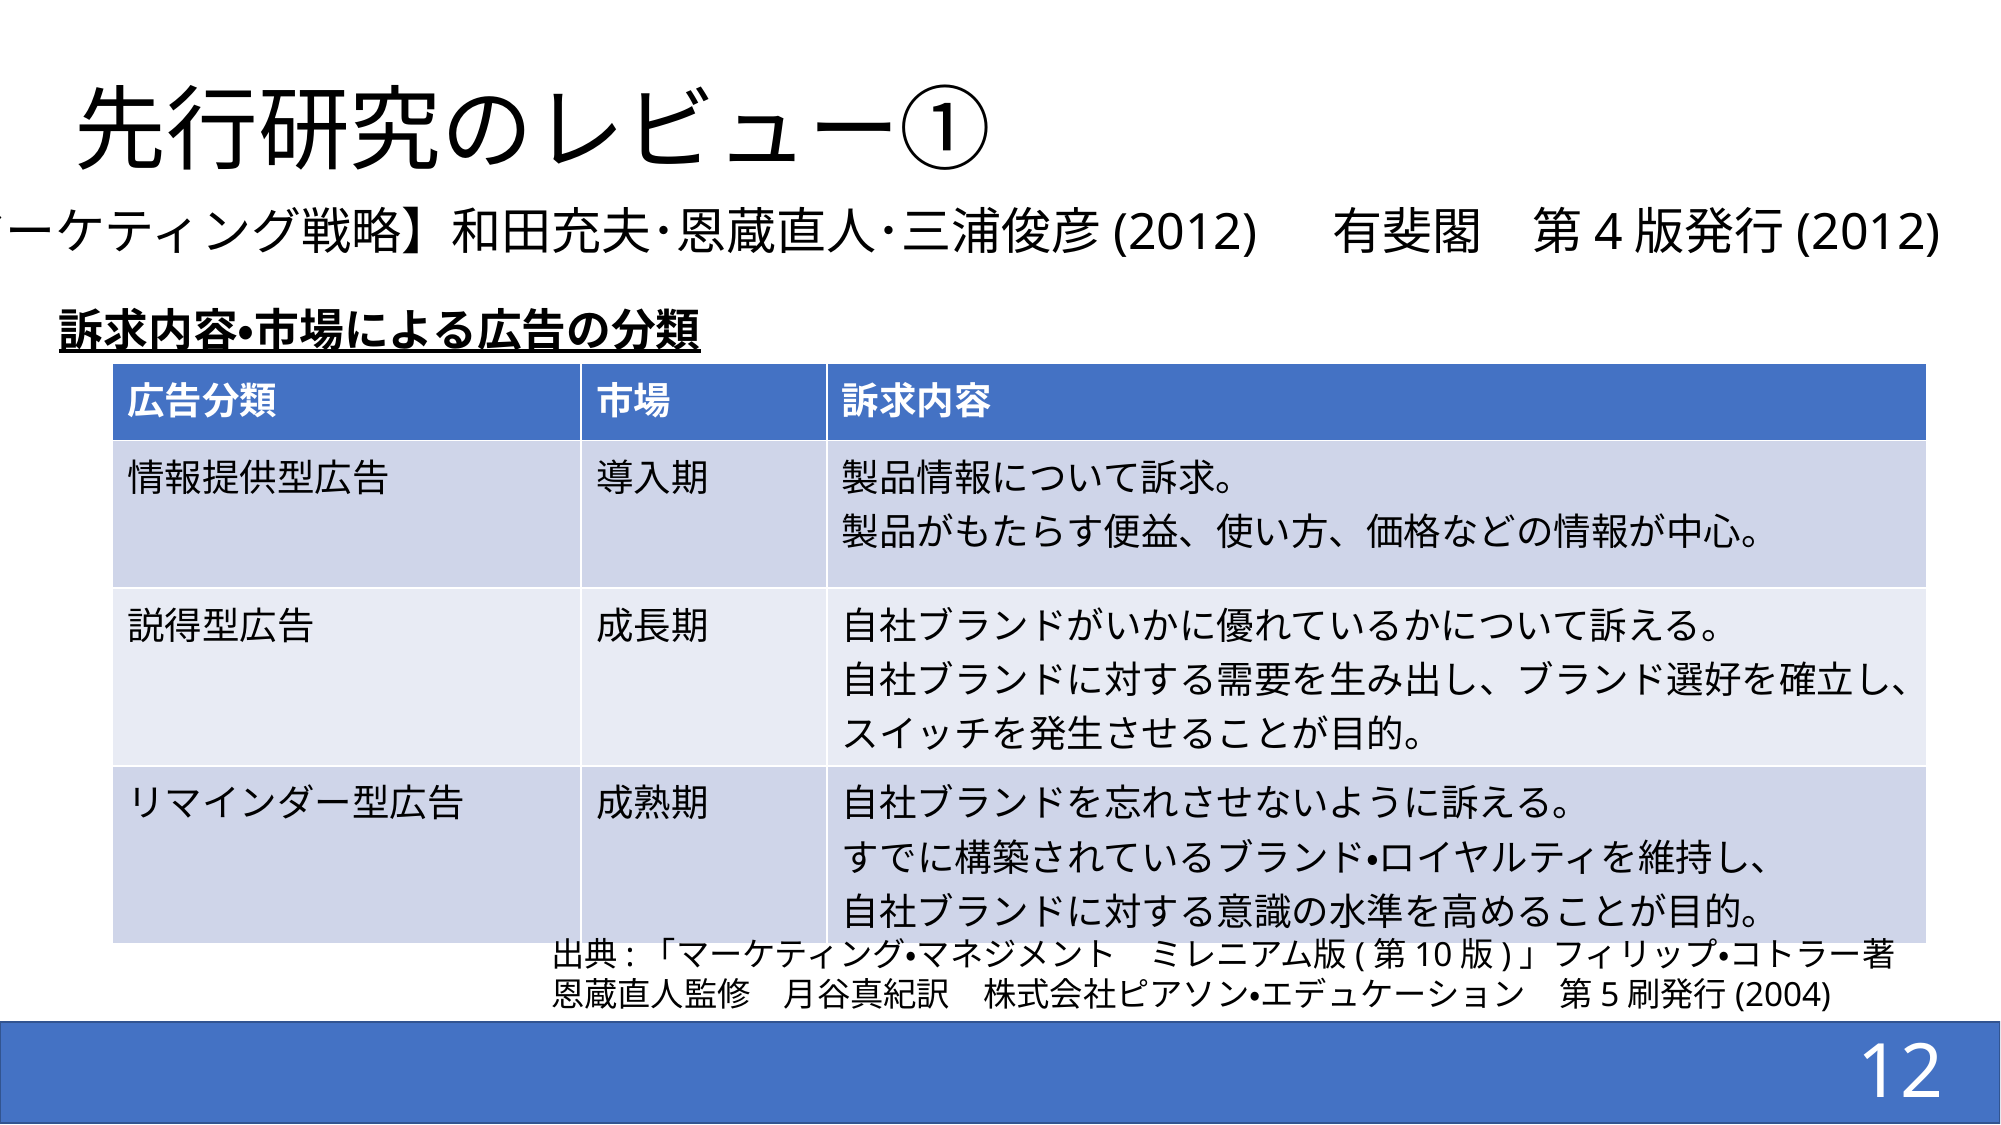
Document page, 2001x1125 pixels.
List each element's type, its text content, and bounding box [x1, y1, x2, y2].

title 先行研究のレビュー① [59, 23, 1785, 191]
table_cell 自社ブランドがいかに優れているかについて訴える。 自社ブランドに対する需要を生み出し、ブランド選好を確立し、スイッチを発生させることが目的。 [828, 589, 1926, 765]
table_header 訴求内容 [828, 364, 1926, 440]
table_cell リマインダー型広告 [113, 767, 580, 943]
table_cell 導入期 [582, 441, 826, 587]
table_cell 成長期 [582, 589, 826, 765]
table_header 広告分類 [113, 364, 580, 440]
table_cell 製品情報について訴求。 製品がもたらす便益、使い方、価格などの情報が中心。 [828, 441, 1926, 587]
table_cell 成熟期 [582, 767, 826, 925]
slide_number 12 [1507, 1043, 1958, 1104]
list 訴求内容・市場による広告の分類 [43, 267, 1769, 364]
text_box 【マーケティング戦略】和田充夫･恩蔵直人･三浦俊彦(2012) 有斐閣 第4版発行(2012) [0, 191, 1956, 267]
table_cell 自社ブランドを忘れさせないように訴える。 すでに構築されているブランド・ロイヤルティを維持し、 自社ブランドに対する意識の水準を高めることが目的。 [828, 767, 1926, 925]
text_box 出典:「マーケティング・マネジメント ミレニアム版(第10版)」フィリップ・コトラー著 恩蔵直人監修 月谷真紀訳 株式会社ピアソン・エデュケーション 第5刷発行(2004) [536, 925, 1958, 1021]
table_cell 情報提供型広告 [113, 441, 580, 587]
table_header 市場 [582, 364, 826, 440]
table_cell 説得型広告 [113, 589, 580, 765]
